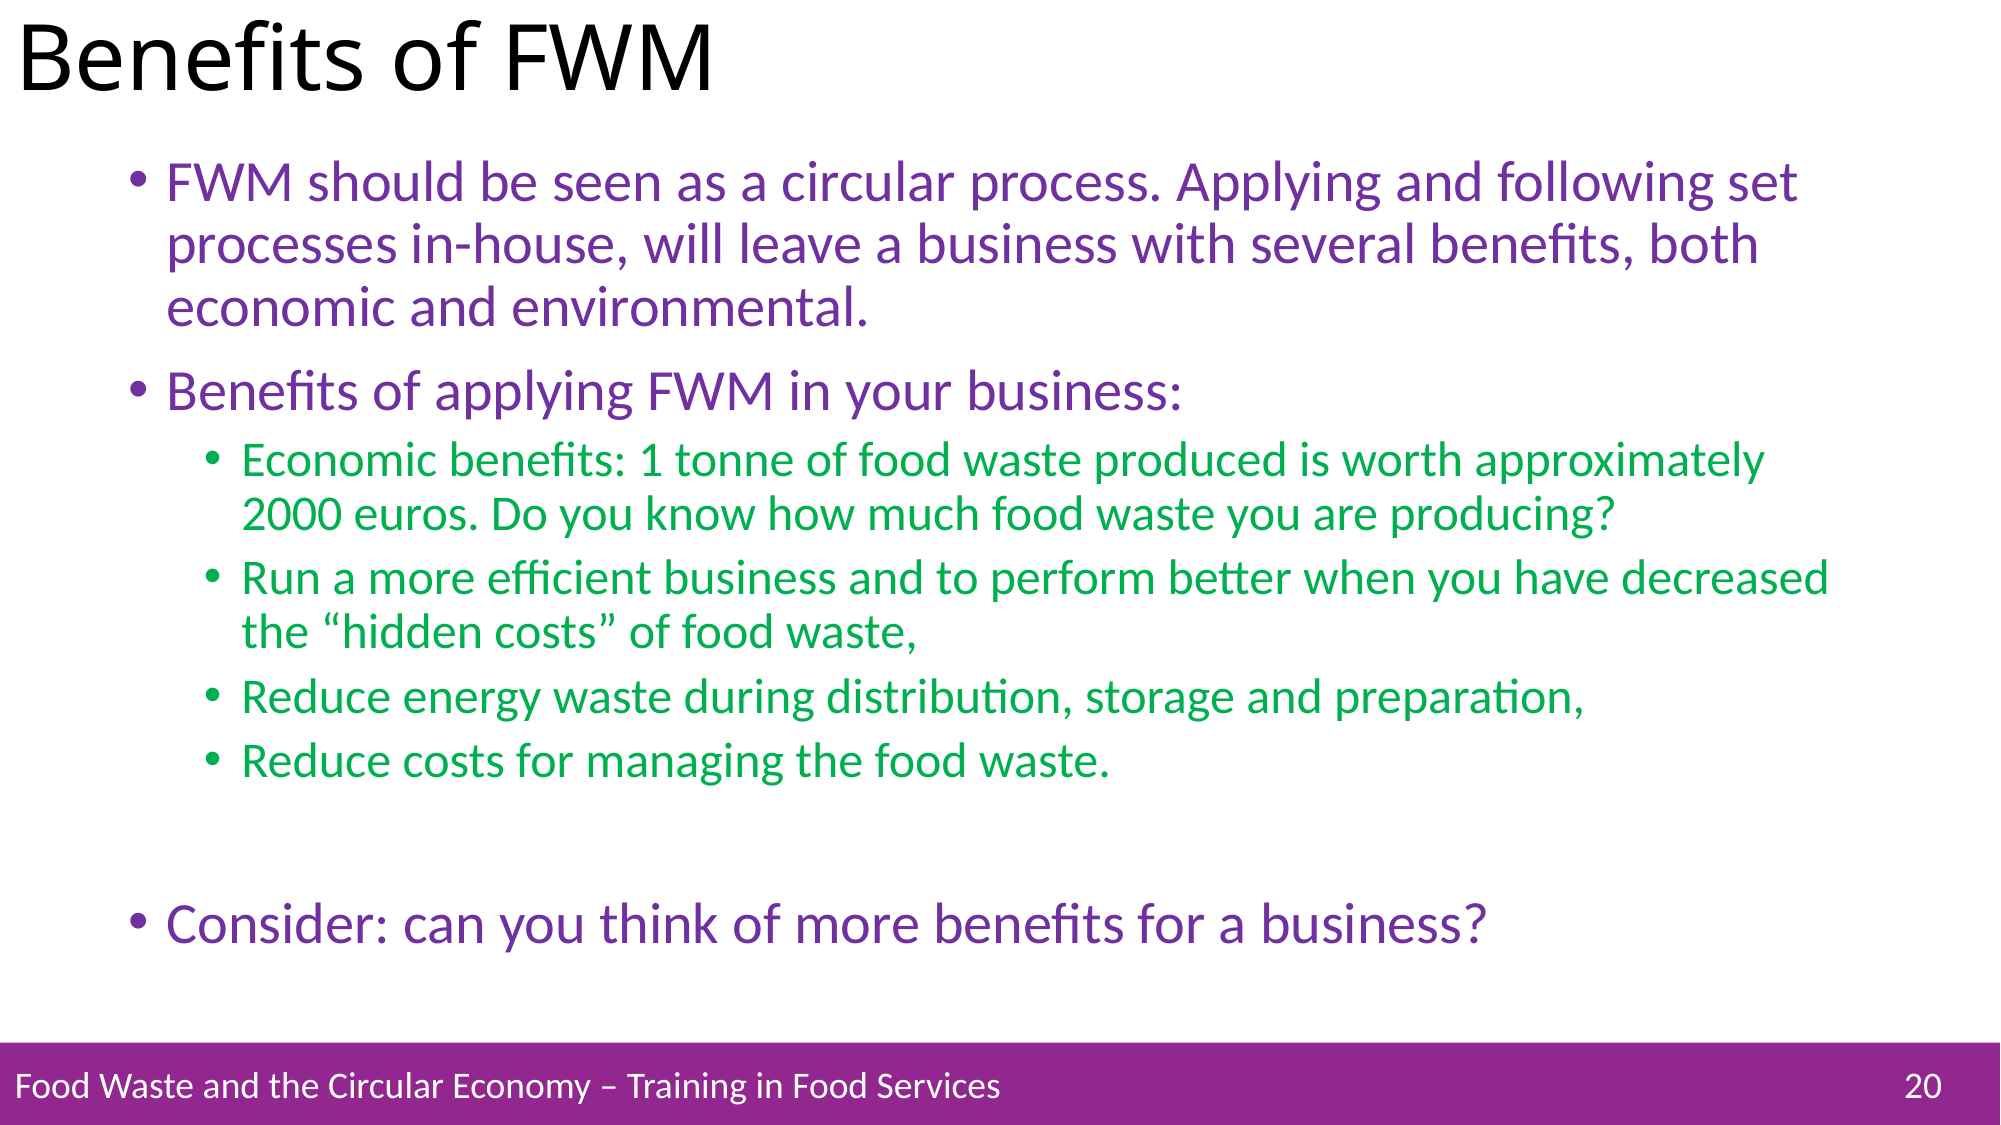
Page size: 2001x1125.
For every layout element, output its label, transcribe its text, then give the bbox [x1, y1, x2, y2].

title Benefits of FWM [0, 0, 1725, 123]
list FWM should be seen as a circular process. Applying and following set processes in-house, will leave a business with several benefits, both economic and environmental. Benefits of applying FWM in your business: Economic benefits: 1 tonne of food waste produced is worth approximately 2000 euros. Do you know how much food waste you are producing? Run a more efficient business and to perform better when you have decreased the “hidden costs” of food waste, Reduce energy waste during distribution, storage and preparation, Reduce costs for managing the food waste. Consider: can you think of more benefits for a business? [114, 143, 1880, 994]
